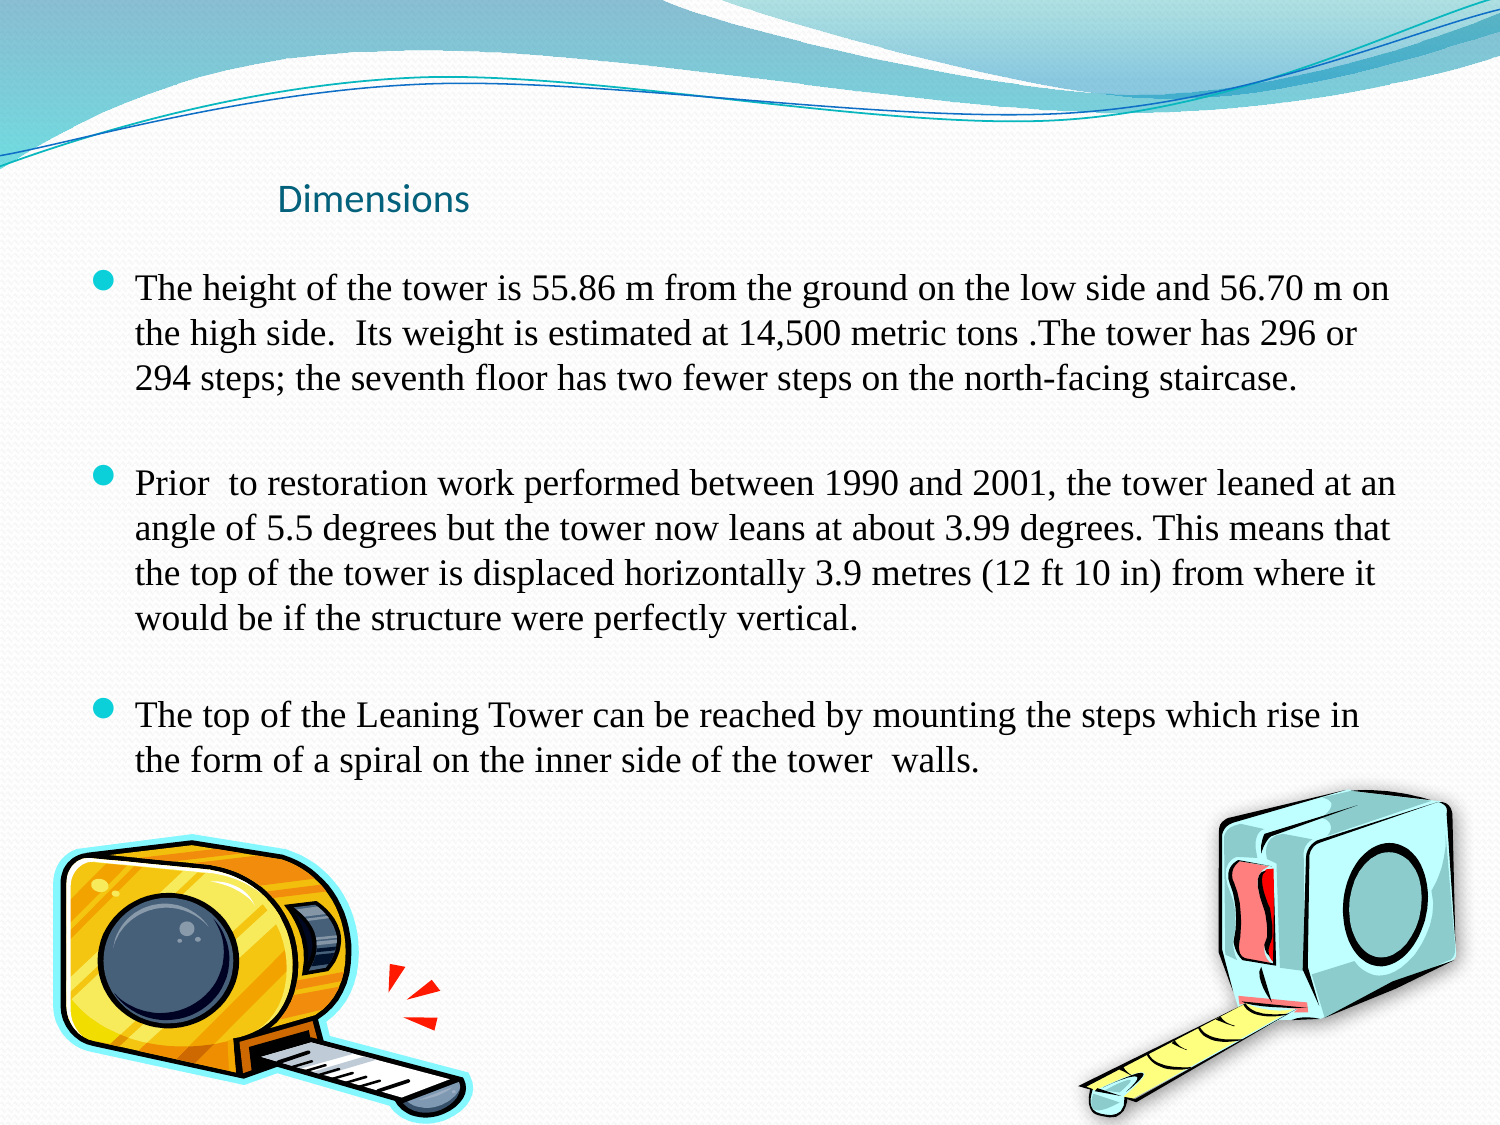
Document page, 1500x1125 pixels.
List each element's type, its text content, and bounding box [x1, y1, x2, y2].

list The height of the tower is 55.86 m from the ground on the low side and 56.70 m on the high side. Its weight is estimated at 14,500 metric tons .The tower has 296 or 294 steps; the seventh floor has two fewer steps on the north-facing staircase. Prior to restoration work performed between 1990 and 2001, the tower leaned at an angle of 5.5 degrees but the tower now leans at about 3.99 degrees. This means that the top of the tower is displaced horizontally 3.9 metres (12 ft 10 in) from where it would be if the structure were perfectly vertical. The top of the Leaning Tower can be reached by mounting the steps which rise in the form of a spiral on the inner side of the tower walls. [74, 255, 1426, 1038]
picture [1077, 786, 1460, 1125]
picture [52, 833, 479, 1125]
title Dimensions [64, 113, 1416, 221]
